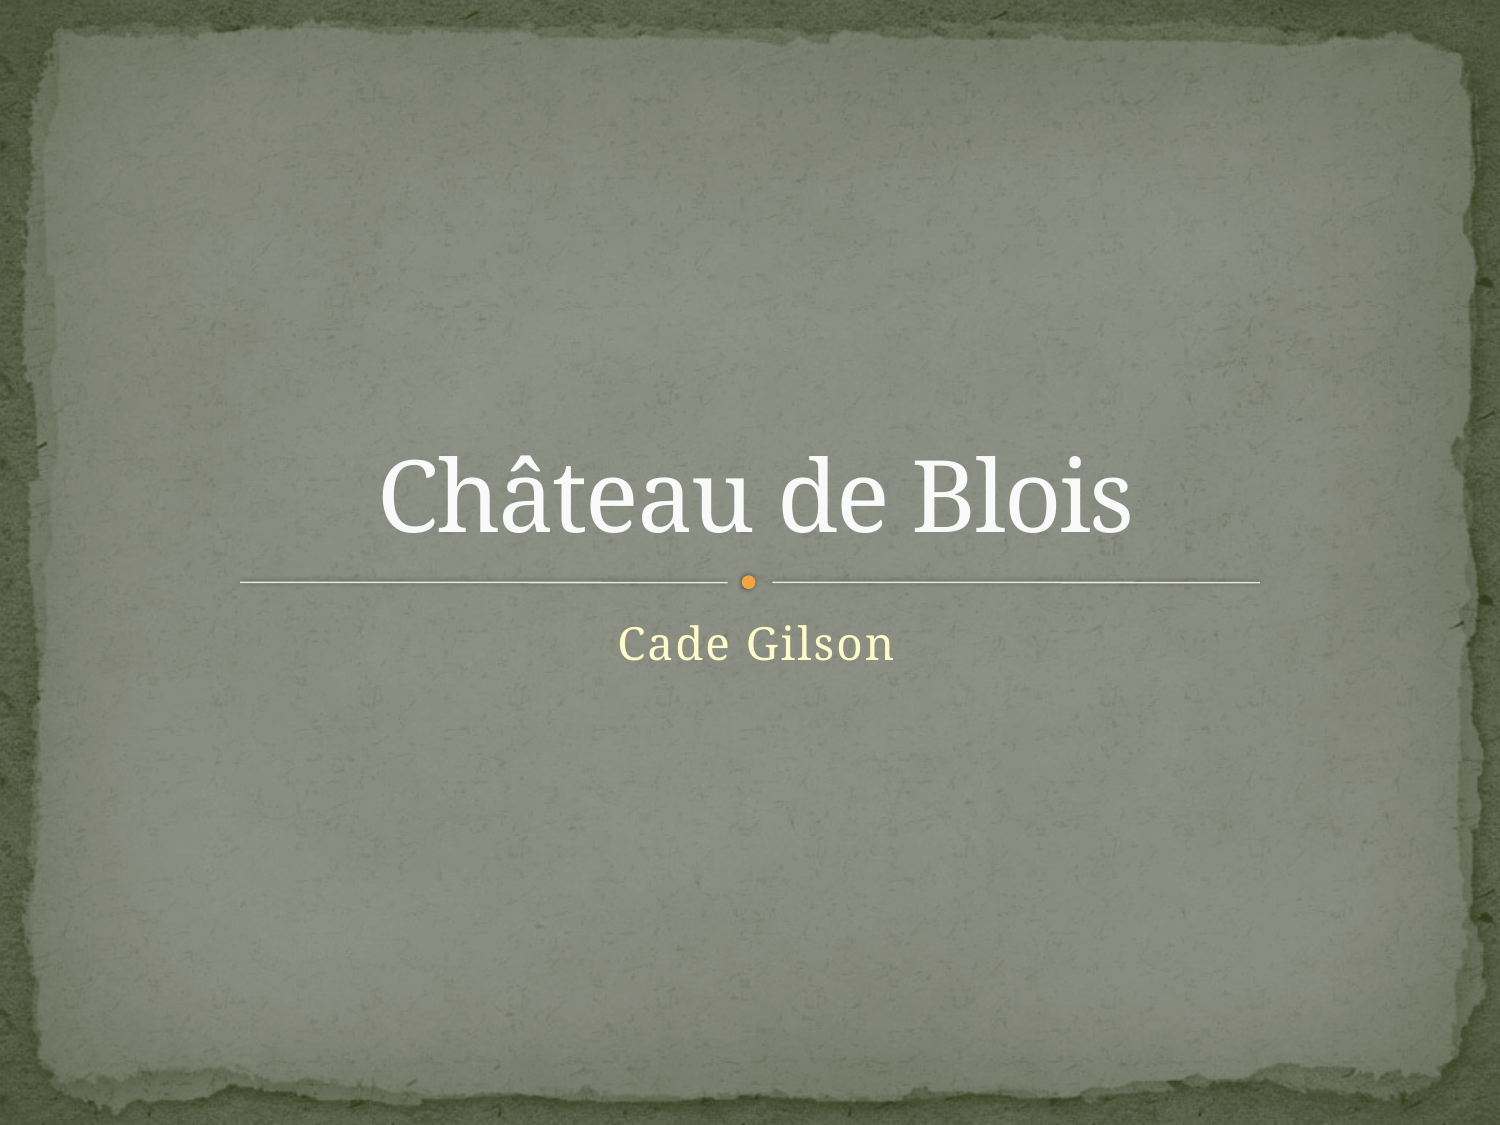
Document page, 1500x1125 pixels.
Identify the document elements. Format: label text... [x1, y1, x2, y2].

title Château de Blois [74, 235, 1438, 561]
subtitle Cade Gilson [75, 606, 1438, 795]
